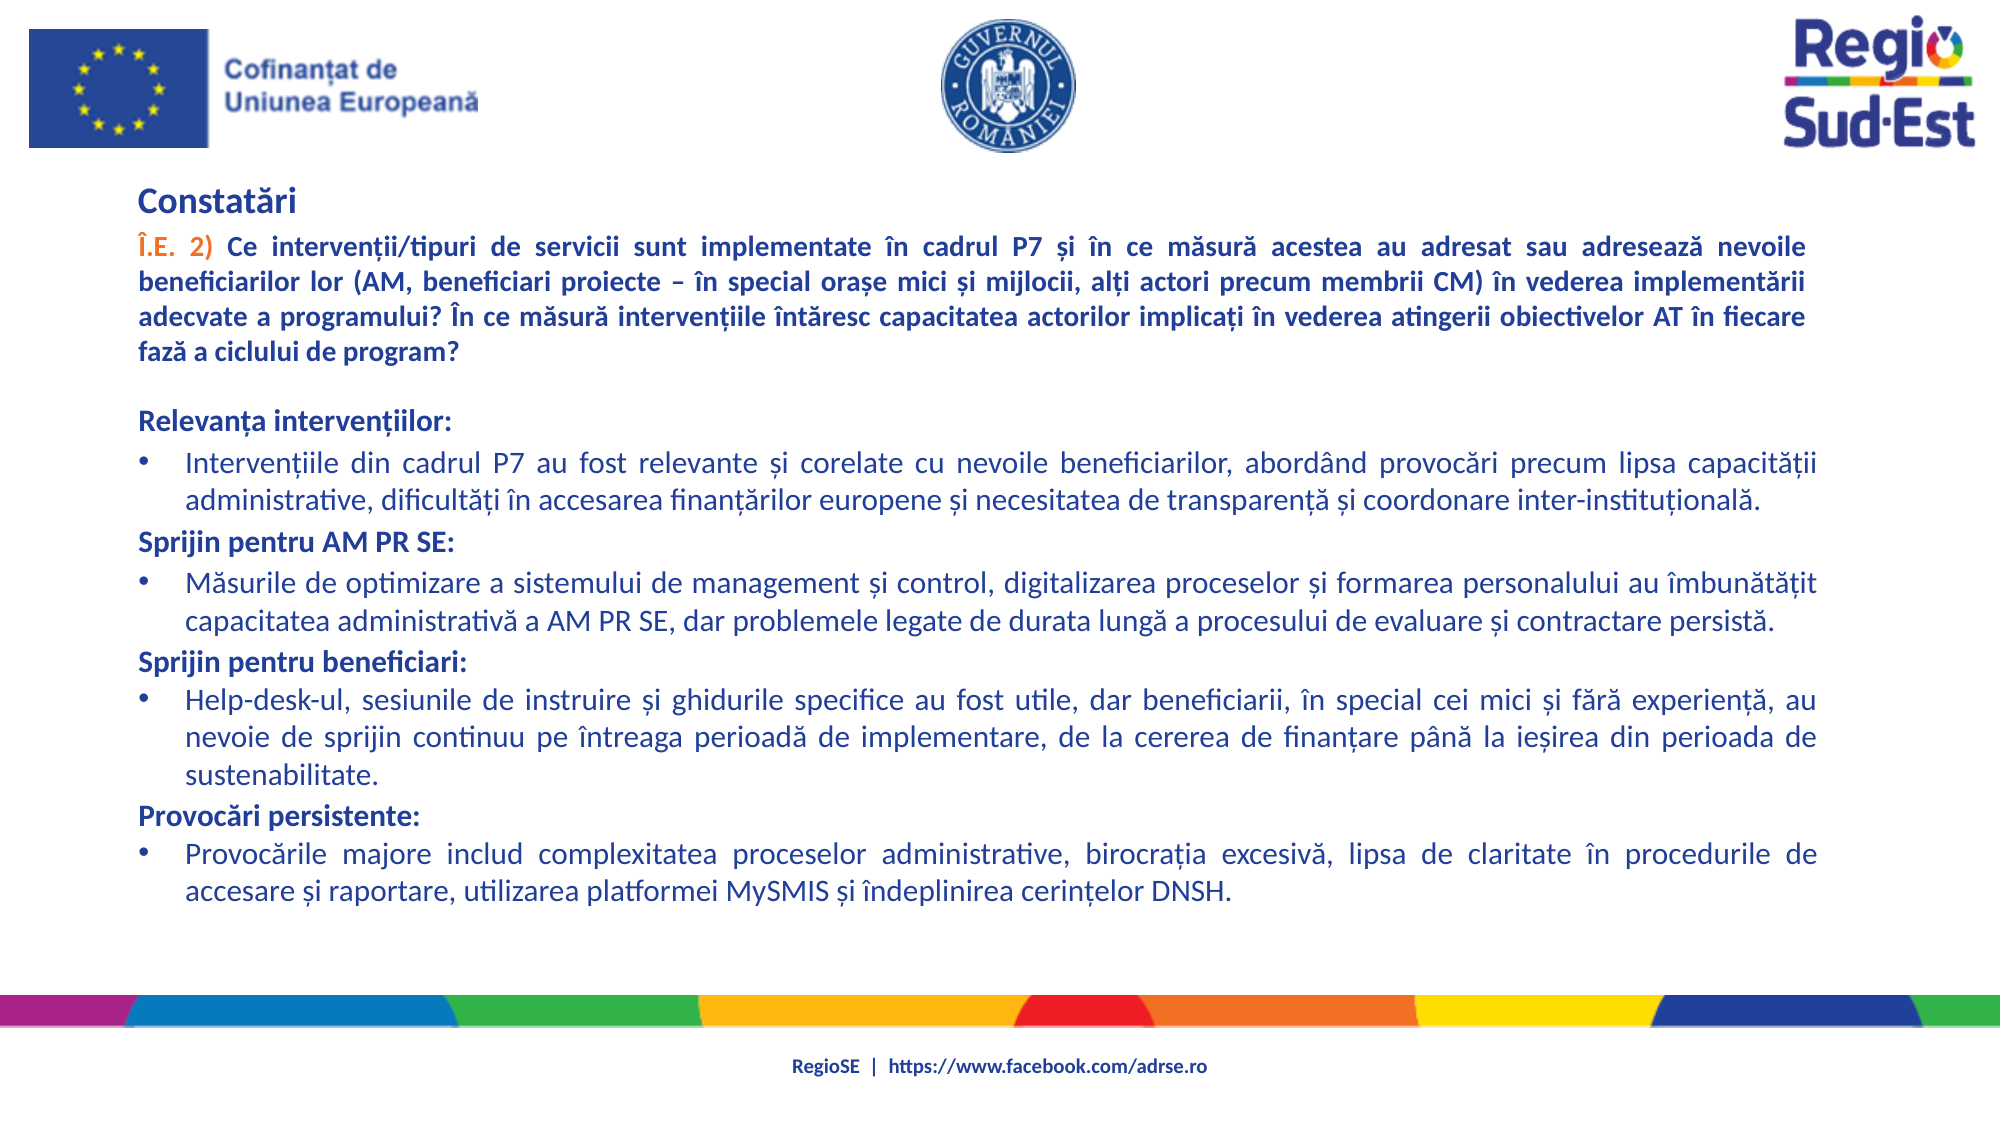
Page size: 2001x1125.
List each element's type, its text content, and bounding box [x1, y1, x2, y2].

picture [28, 28, 478, 148]
picture [1759, 0, 2000, 220]
picture [0, 995, 2000, 1029]
text_box Relevanța intervențiilor: Intervențiile din cadrul P7 au fost relevante și corelate cu nevoile beneficiarilor, abordând provocări precum lipsa capacității administrative, dificultăți în accesarea finanțărilor europene și necesitatea de transparență și coordonare inter-instituțională. Sprijin pentru AM PR SE: Măsurile de optimizare a sistemului de management și control, digitalizarea proceselor și formarea personalului au îmbunătățit capacitatea administrativă a AM PR SE, dar problemele legate de durata lungă a procesului de evaluare și contractare persistă. Sprijin pentru beneficiari: Help-desk-ul, sesiunile de instruire și ghidurile specifice au fost utile, dar beneficiarii, în special cei mici și fără experiență, au nevoie de sprijin continuu pe întreaga perioadă de implementare, de la cererea de finanțare până la ieșirea din perioada de sustenabilitate. Provocări persistente: Provocările majore includ complexitatea proceselor administrative, birocrația excesivă, lipsa de claritate în procedurile de accesare și raportare, utilizarea platformei MySMIS și îndeplinirea cerințelor DNSH. [123, 392, 1836, 916]
text_box Constatări [123, 169, 1223, 220]
text_box RegioSE | https://www.facebook.com/adrse.ro [776, 1029, 1223, 1085]
picture [941, 19, 1076, 153]
text_box Î.E. 2) Ce intervenții/tipuri de servicii sunt implementate în cadrul P7 și în ce măsură acestea au adresat sau adresează nevoile beneficiarilor lor (AM, beneficiari proiecte – în special orașe mici și mijlocii, alți actori precum membrii CM) în vederea implementării adecvate a programului? În ce măsură intervențiile întăresc capacitatea actorilor implicați în vederea atingerii obiectivelor AT în fiecare fază a ciclului de program? [123, 220, 1823, 332]
